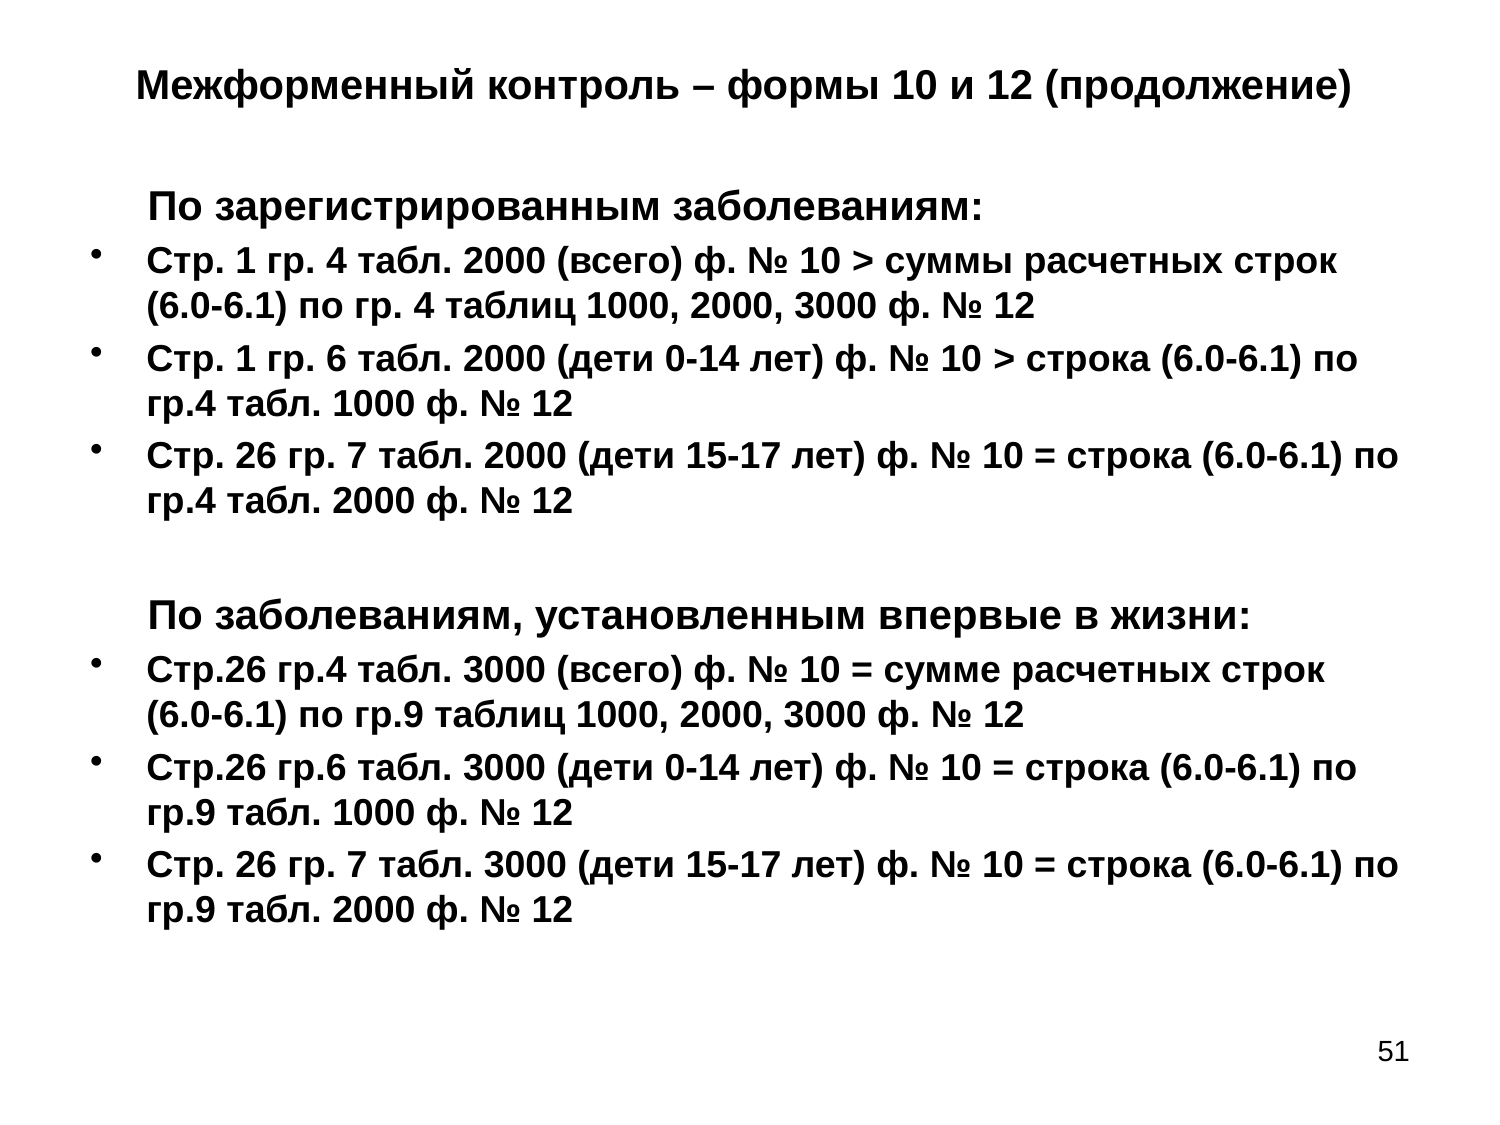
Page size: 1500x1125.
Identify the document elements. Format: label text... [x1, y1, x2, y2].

title Межформенный контроль – формы 10 и 12 (продолжение) [74, 34, 1426, 132]
slide_number 51 [1074, 1024, 1425, 1103]
list По зарегистрированным заболеваниям: Стр. 1 гр. 4 табл. 2000 (всего) ф. № 10 > суммы расчетных строк (6.0-6.1) по гр. 4 таблиц 1000, 2000, 3000 ф. № 12 Стр. 1 гр. 6 табл. 2000 (дети 0-14 лет) ф. № 10 > строка (6.0-6.1) по гр.4 табл. 1000 ф. № 12 Стр. 26 гр. 7 табл. 2000 (дети 15-17 лет) ф. № 10 = строка (6.0-6.1) по гр.4 табл. 2000 ф. № 12 По заболеваниям, установленным впервые в жизни: Стр.26 гр.4 табл. 3000 (всего) ф. № 10 = сумме расчетных строк (6.0-6.1) по гр.9 таблиц 1000, 2000, 3000 ф. № 12 Стр.26 гр.6 табл. 3000 (дети 0-14 лет) ф. № 10 = строка (6.0-6.1) по гр.9 табл. 1000 ф. № 12 Стр. 26 гр. 7 табл. 3000 (дети 15-17 лет) ф. № 10 = строка (6.0-6.1) по гр.9 табл. 2000 ф. № 12 [74, 170, 1426, 1006]
